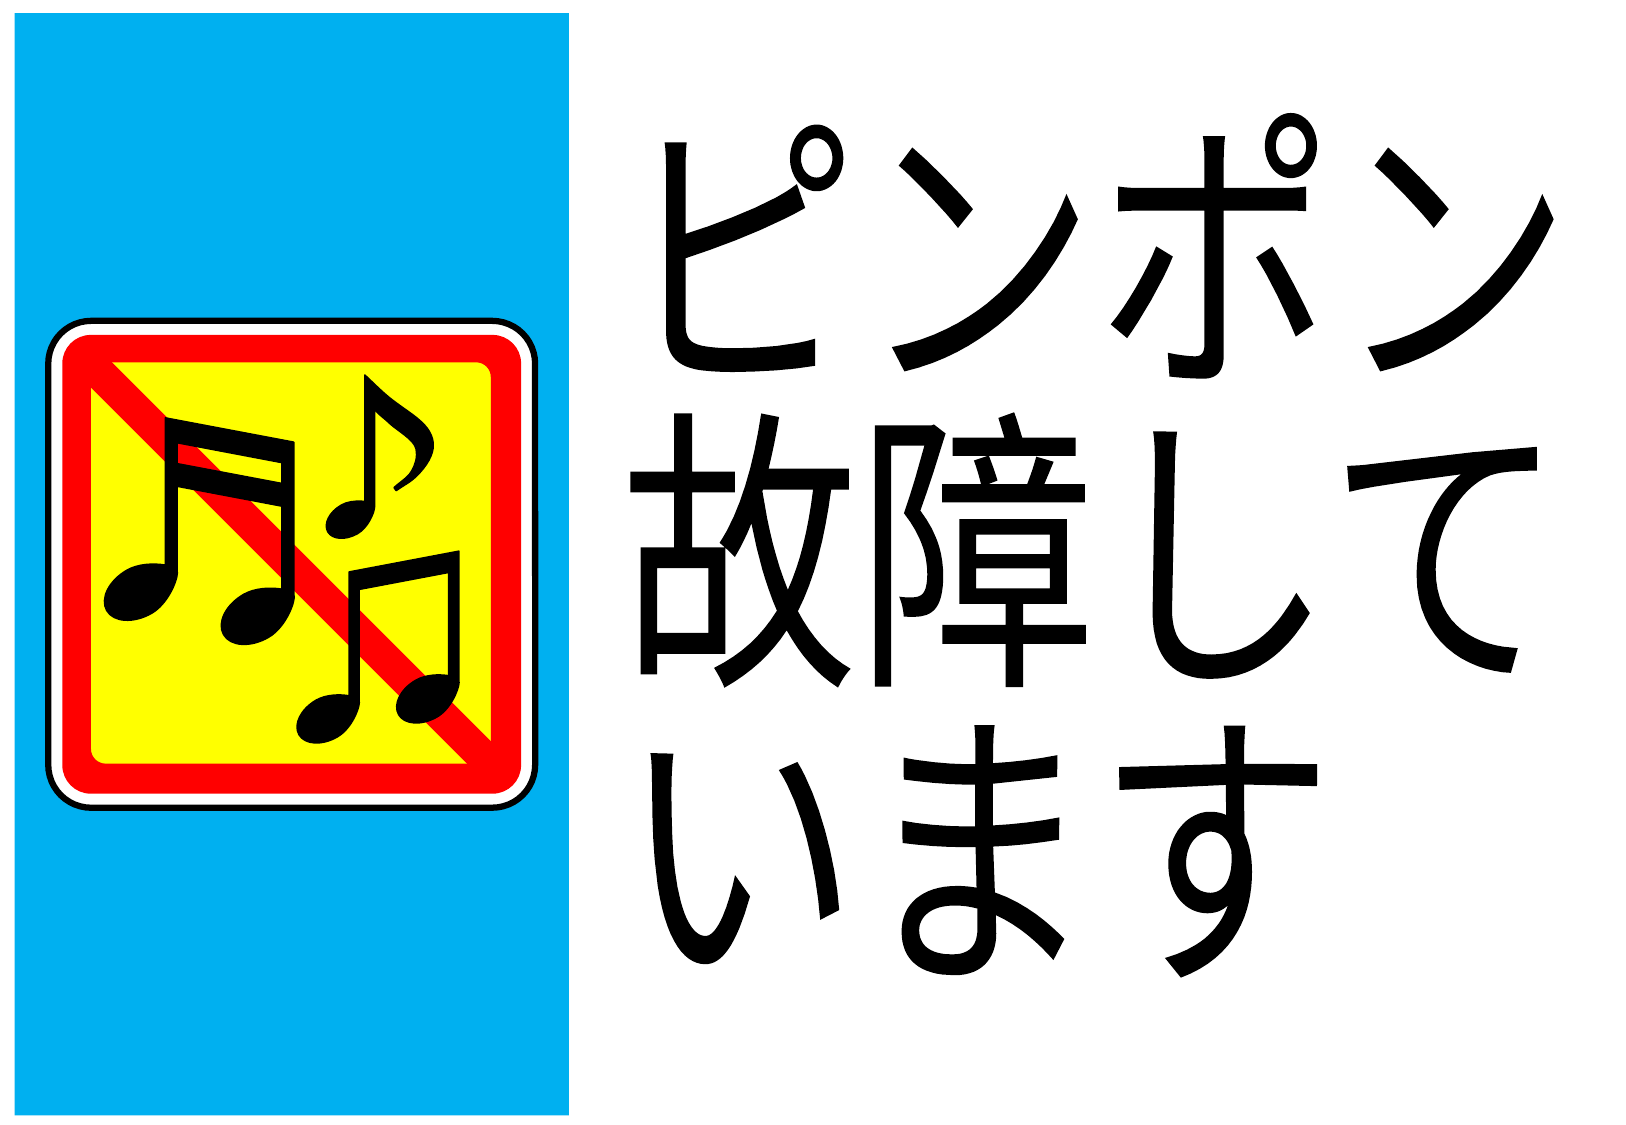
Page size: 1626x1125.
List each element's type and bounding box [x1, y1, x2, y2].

text_box [12, 11, 571, 1118]
text_box [47, 320, 536, 808]
